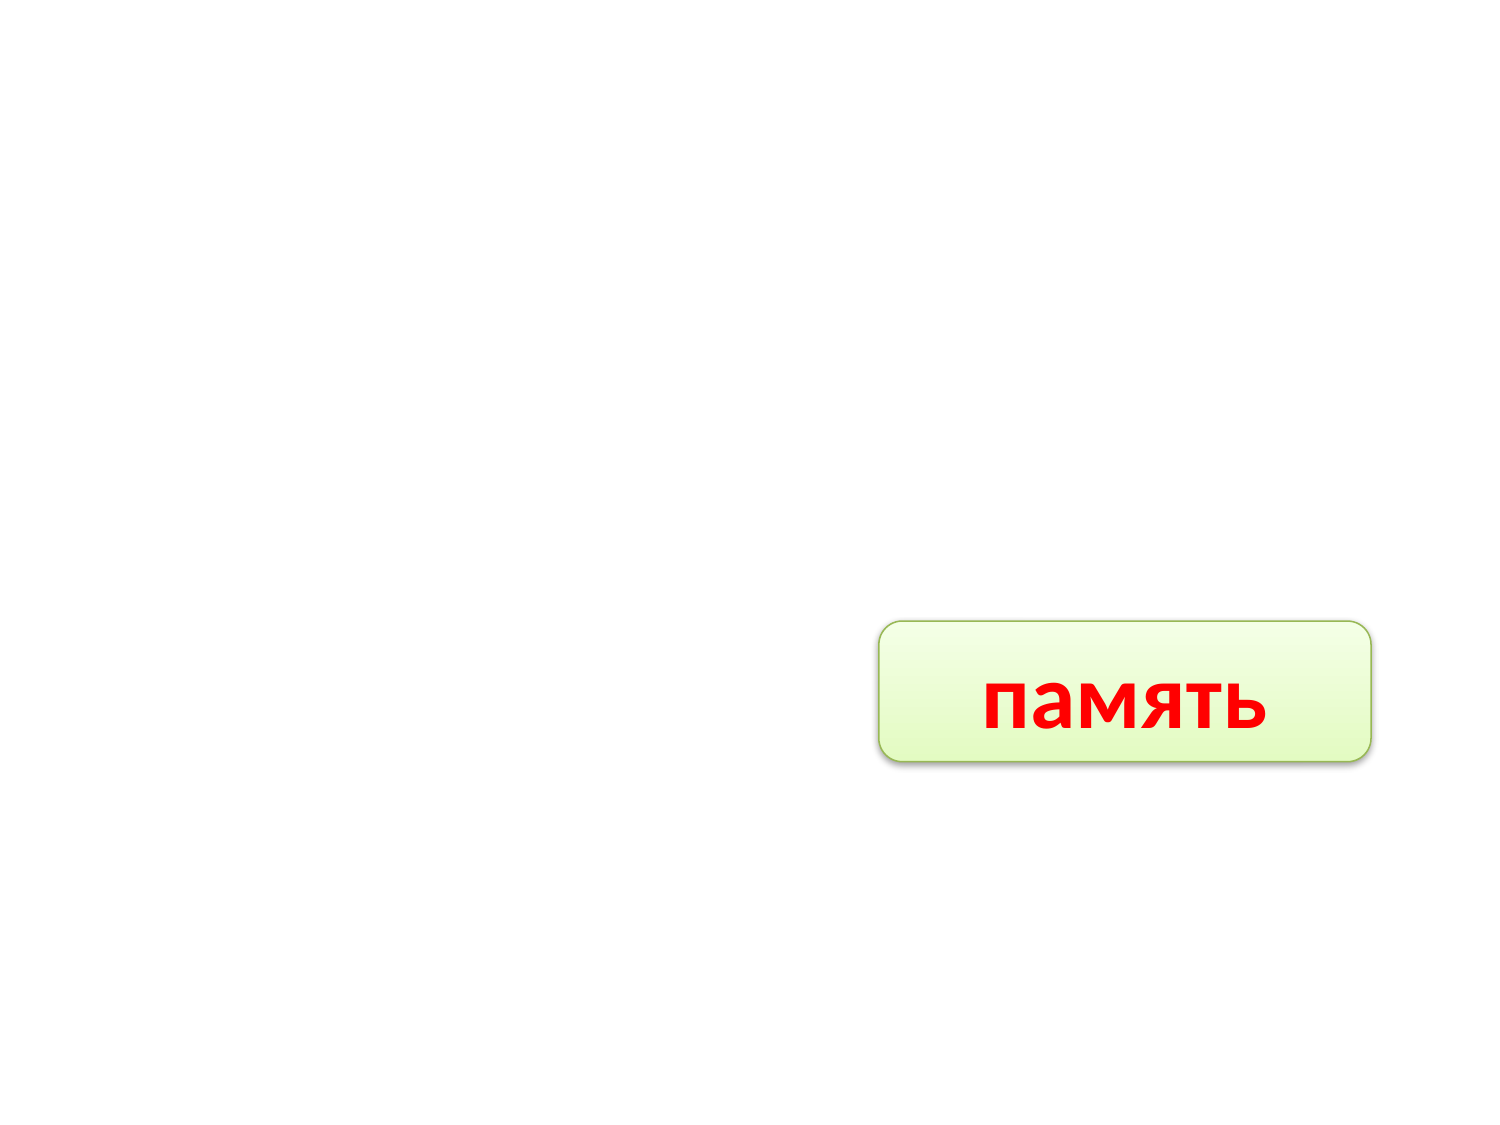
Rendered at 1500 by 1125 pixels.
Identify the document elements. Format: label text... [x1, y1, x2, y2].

text_box память [878, 620, 1372, 763]
